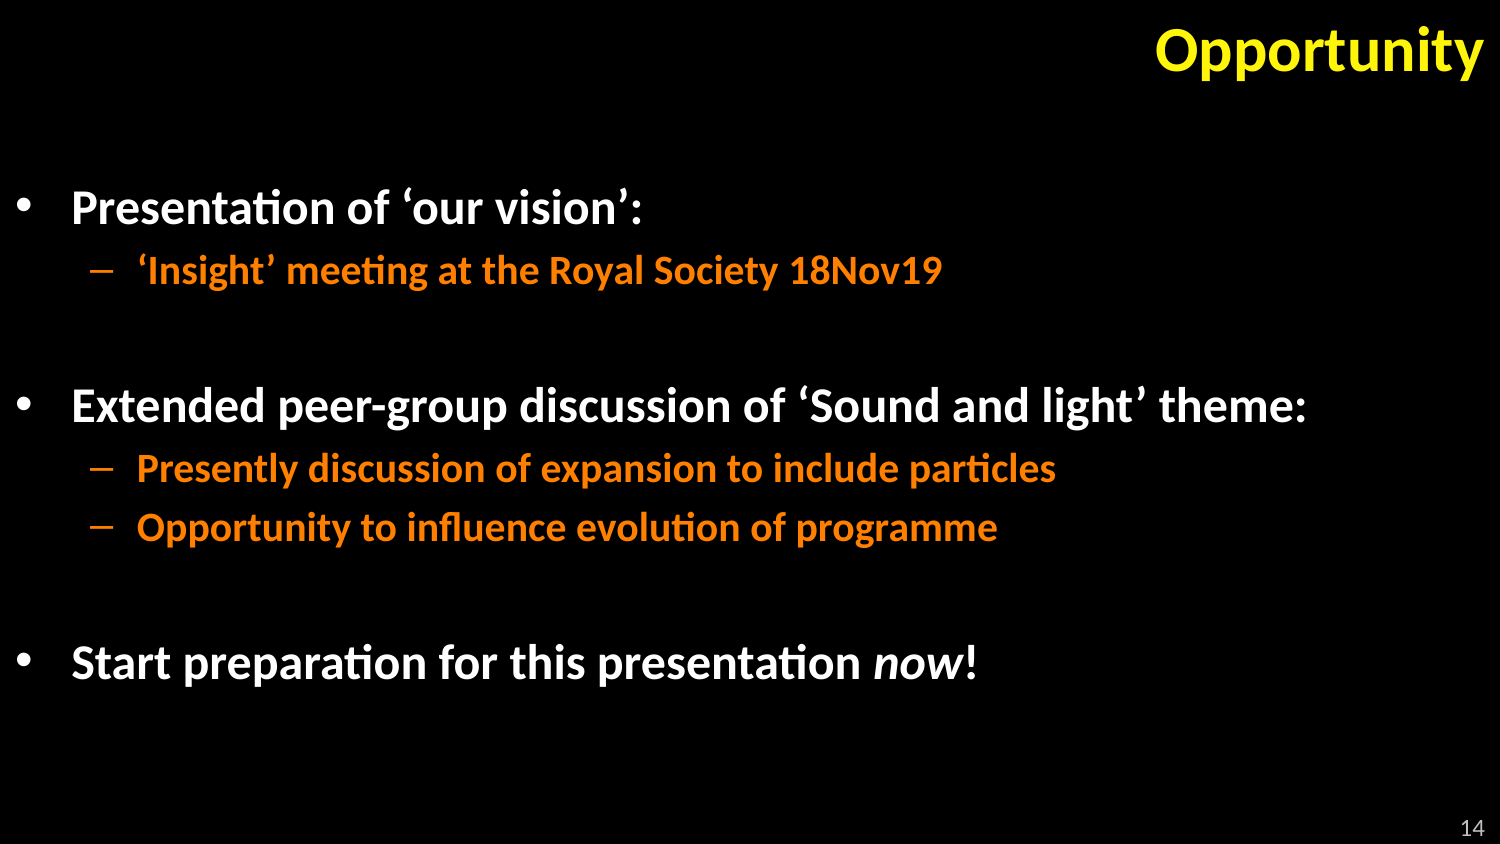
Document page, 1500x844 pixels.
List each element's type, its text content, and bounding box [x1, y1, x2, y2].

title Opportunity [0, 0, 1500, 93]
list Presentation of ‘our vision’: ‘Insight’ meeting at the Royal Society 18Nov19 Extended peer-group discussion of ‘Sound and light’ theme: Presently discussion of expansion to include particles Opportunity to influence evolution of programme Start preparation for this presentation now! [0, 167, 1500, 844]
slide_number 14 [1149, 808, 1500, 844]
